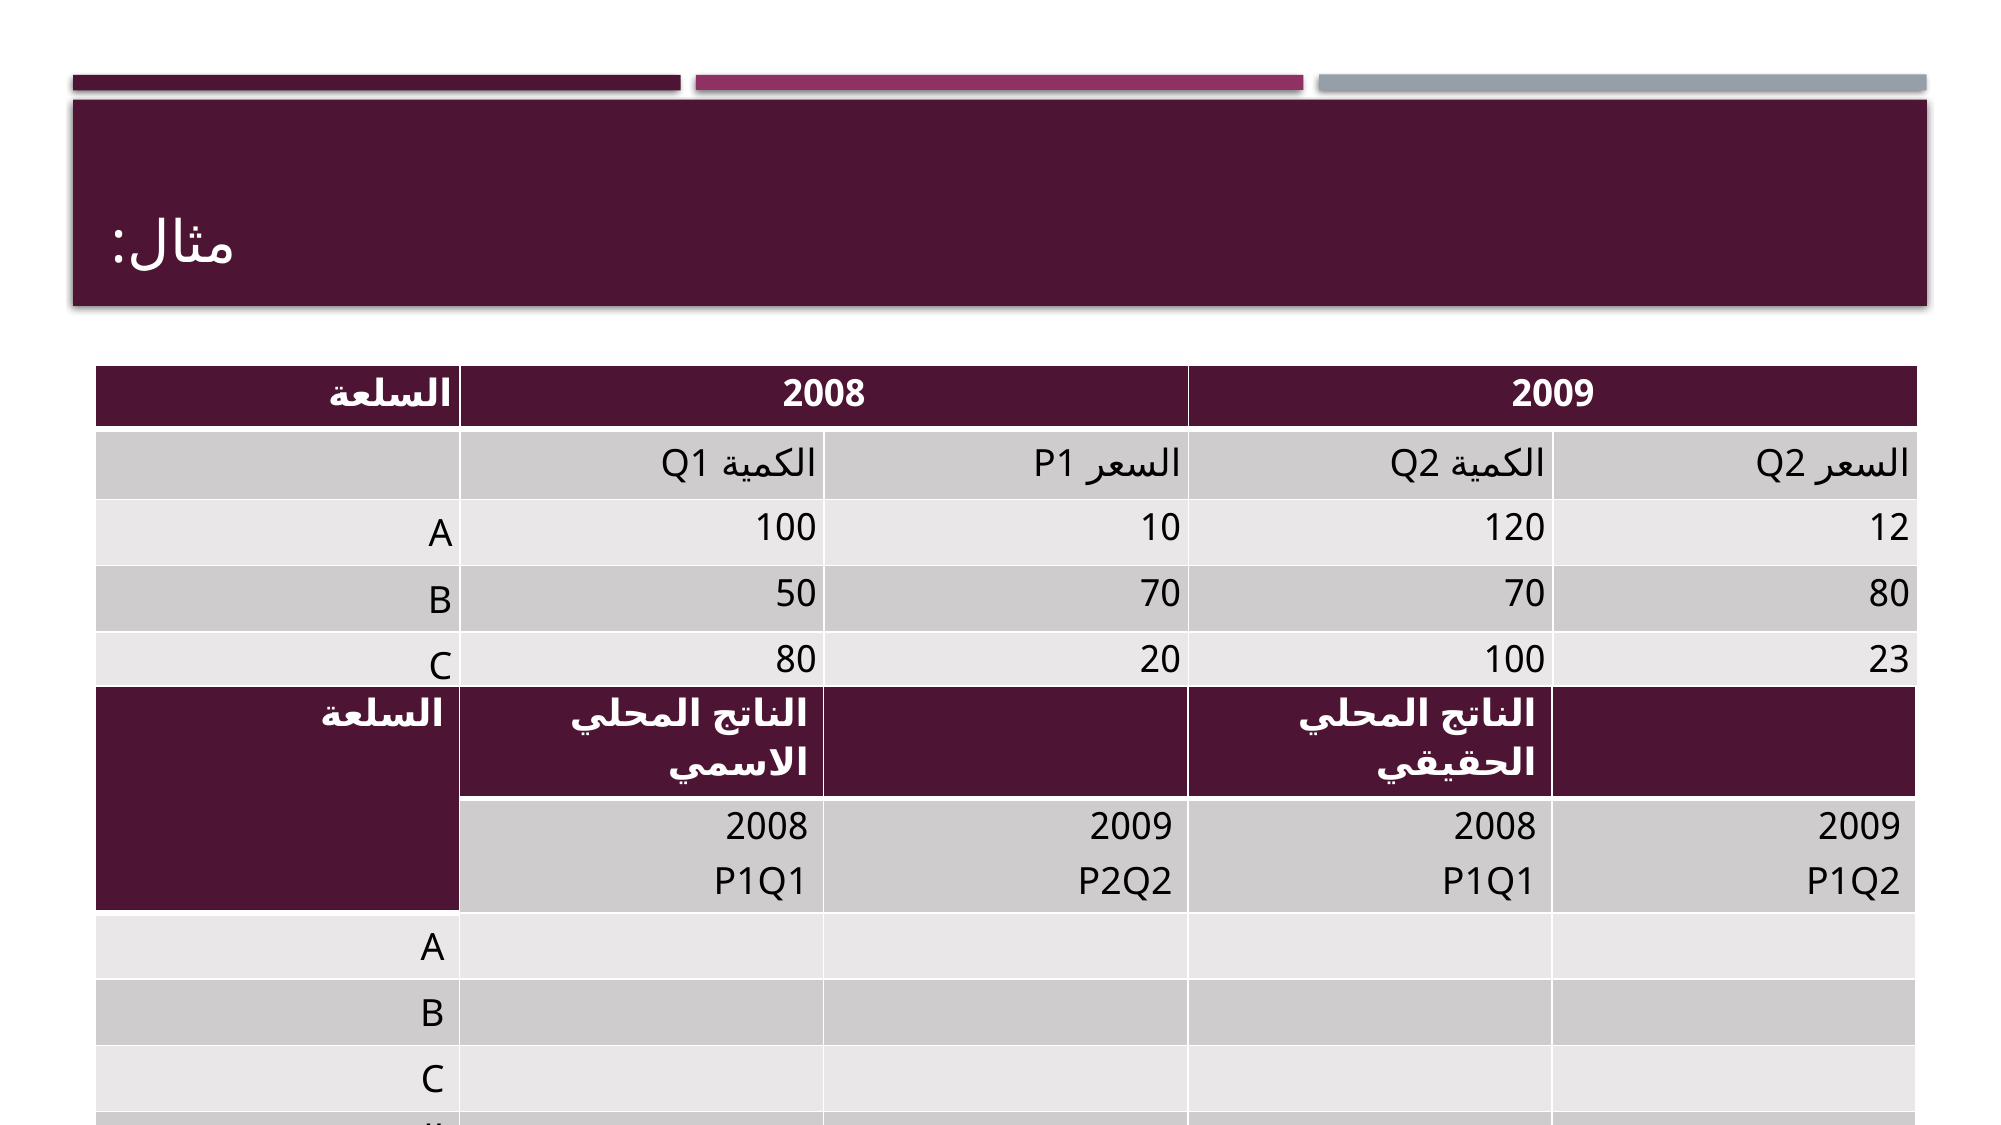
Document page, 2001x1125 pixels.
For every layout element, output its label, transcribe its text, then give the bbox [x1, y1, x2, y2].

table_cell 70 [1189, 566, 1552, 631]
table_cell [1189, 914, 1551, 978]
table_cell السعر P1 [825, 432, 1188, 499]
table_cell [824, 1046, 1187, 1111]
table_cell 80 [461, 633, 823, 685]
table_cell 50 [461, 566, 823, 631]
table_cell [824, 1112, 1187, 1125]
table_cell [1189, 980, 1551, 1045]
table_cell [824, 980, 1187, 1045]
table_cell [1189, 1046, 1551, 1111]
table_cell A [96, 500, 459, 565]
table_cell [1553, 914, 1915, 978]
table_cell [460, 1046, 823, 1111]
table_cell 2009 P1Q2 [1553, 801, 1915, 912]
table_cell [1553, 1046, 1915, 1111]
table_cell الكمية Q2 [1189, 432, 1552, 499]
table_cell [460, 980, 823, 1045]
table_header السلعة [96, 366, 459, 426]
table_cell B [96, 566, 459, 631]
table_header الناتج المحلي الحقيقي [1189, 687, 1551, 796]
table_cell [460, 914, 823, 978]
table_cell 10 [825, 500, 1188, 565]
title مثال: [95, 119, 1905, 282]
table_cell 2009 P2Q2 [824, 801, 1187, 912]
table_cell 23 [1554, 633, 1917, 685]
table_cell 70 [825, 566, 1188, 631]
table_cell السعر Q2 [1554, 432, 1917, 499]
table_cell C [96, 633, 459, 685]
table_header الناتج المحلي الاسمي [460, 687, 823, 796]
table_cell A [96, 916, 459, 978]
table_header [824, 687, 1187, 796]
table_cell 2008 P1Q1 [460, 801, 823, 912]
table_cell 2008 P1Q1 [1189, 801, 1551, 912]
table_cell الكمية Q1 [461, 432, 823, 499]
table_cell 100 [1189, 633, 1552, 685]
table_cell C [96, 1046, 459, 1111]
table_cell 20 [825, 633, 1188, 685]
table_cell [460, 1112, 823, 1125]
table_header السلعة [96, 687, 459, 910]
table_cell 12 [1554, 500, 1917, 565]
table_cell [1189, 1112, 1551, 1125]
table_cell 120 [1189, 500, 1552, 565]
table_cell [1553, 980, 1915, 1045]
table_cell [824, 914, 1187, 978]
table_header 2009 [1189, 366, 1917, 426]
table_cell B [96, 980, 459, 1045]
table_cell المجموع [96, 1112, 459, 1125]
table_cell 100 [461, 500, 823, 565]
table_header 2008 [461, 366, 1188, 426]
table_cell [1553, 1112, 1915, 1125]
table_cell 80 [1554, 566, 1917, 631]
table_header [1553, 687, 1915, 796]
table_cell [96, 432, 459, 499]
